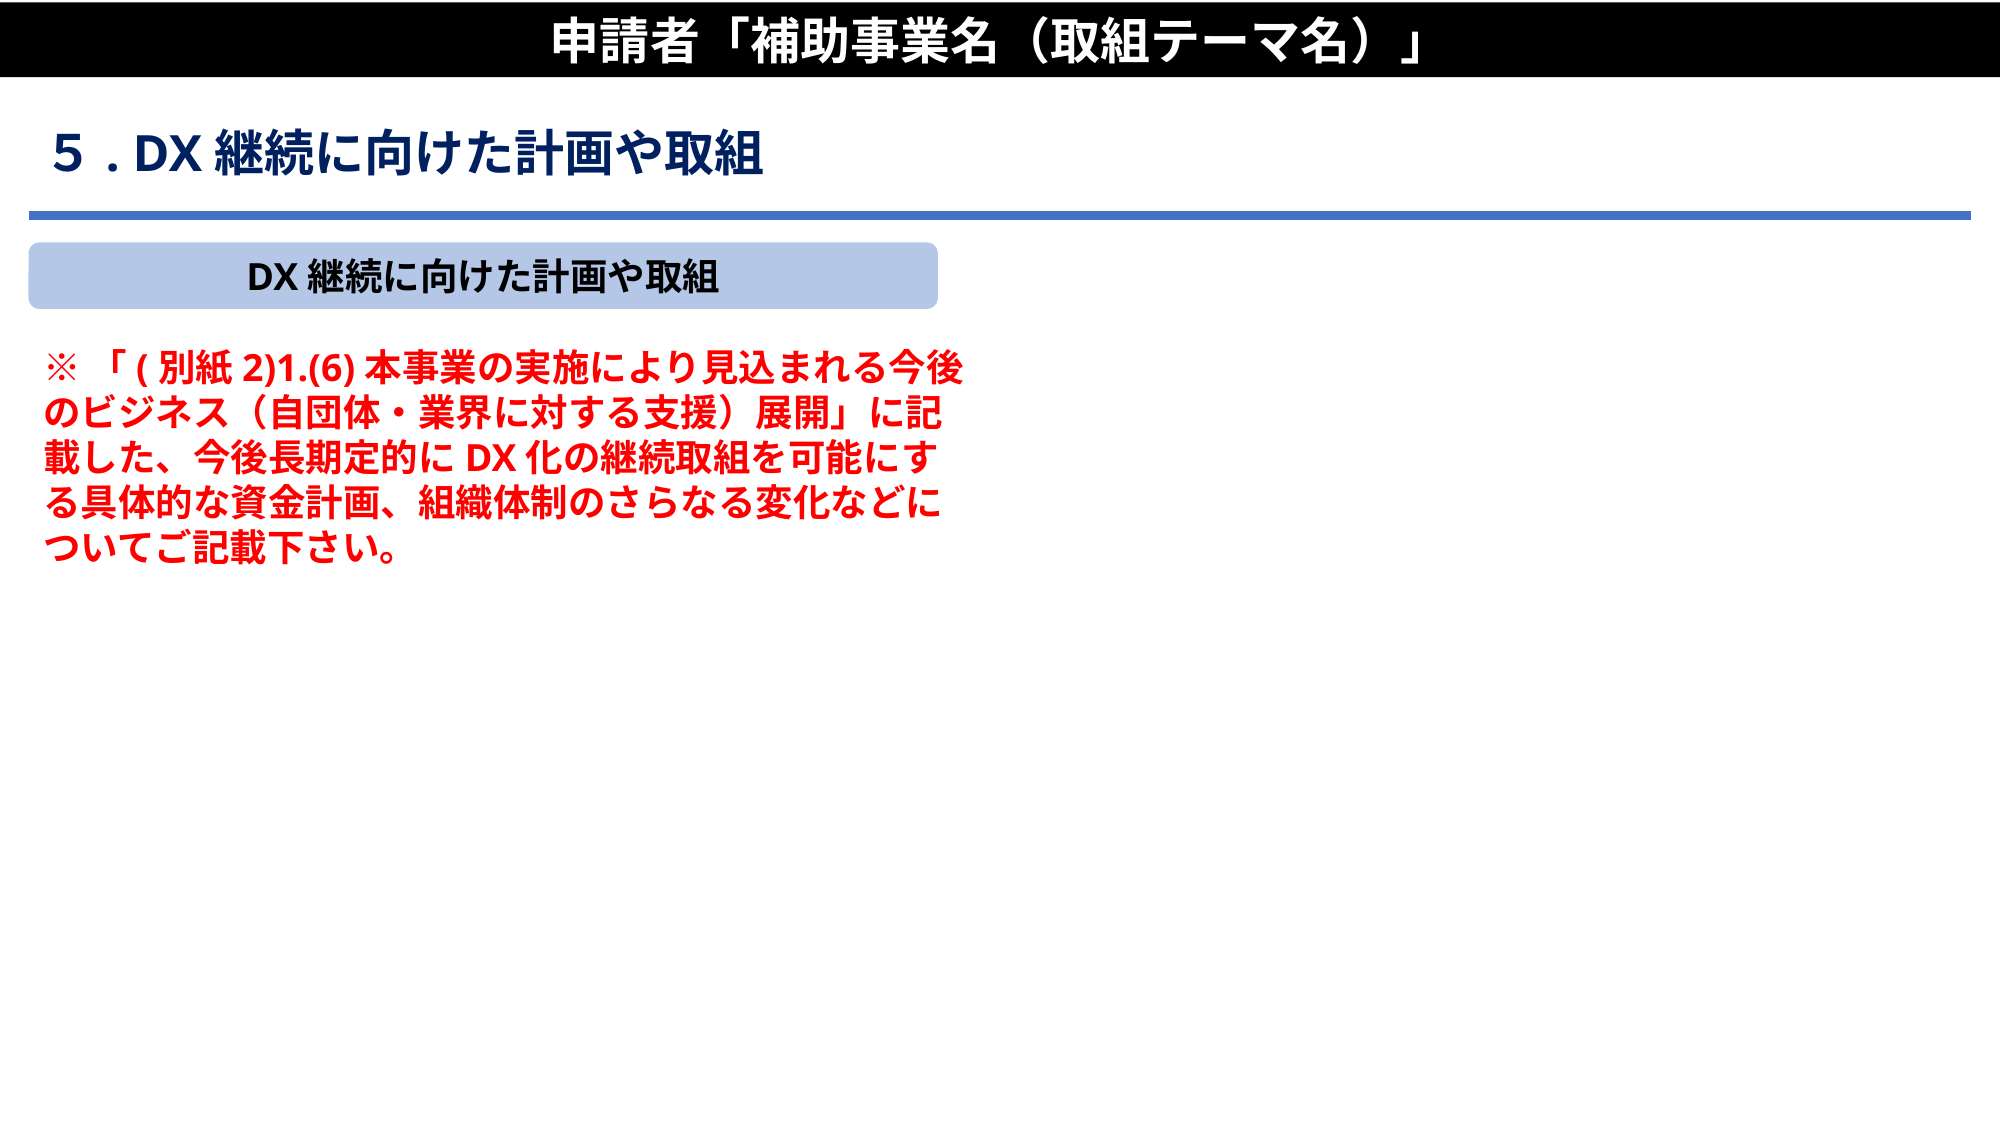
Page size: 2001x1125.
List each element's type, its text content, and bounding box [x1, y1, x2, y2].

text_box 申請者「補助事業名（取組テーマ名）」 [0, 2, 2000, 78]
text_box ５. DX継続に向けた計画や取組 [28, 114, 1741, 190]
text_box ※「(別紙2)1.(6)本事業の実施により見込まれる今後のビジネス（自団体・業界に対する支援）展開」に記載した、今後長期定的にDX化の継続取組を可能にする具体的な資金計画、組織体制のさらなる変化などについてご記載下さい。 [28, 336, 982, 576]
text_box DX継続に向けた計画や取組 [28, 242, 938, 309]
